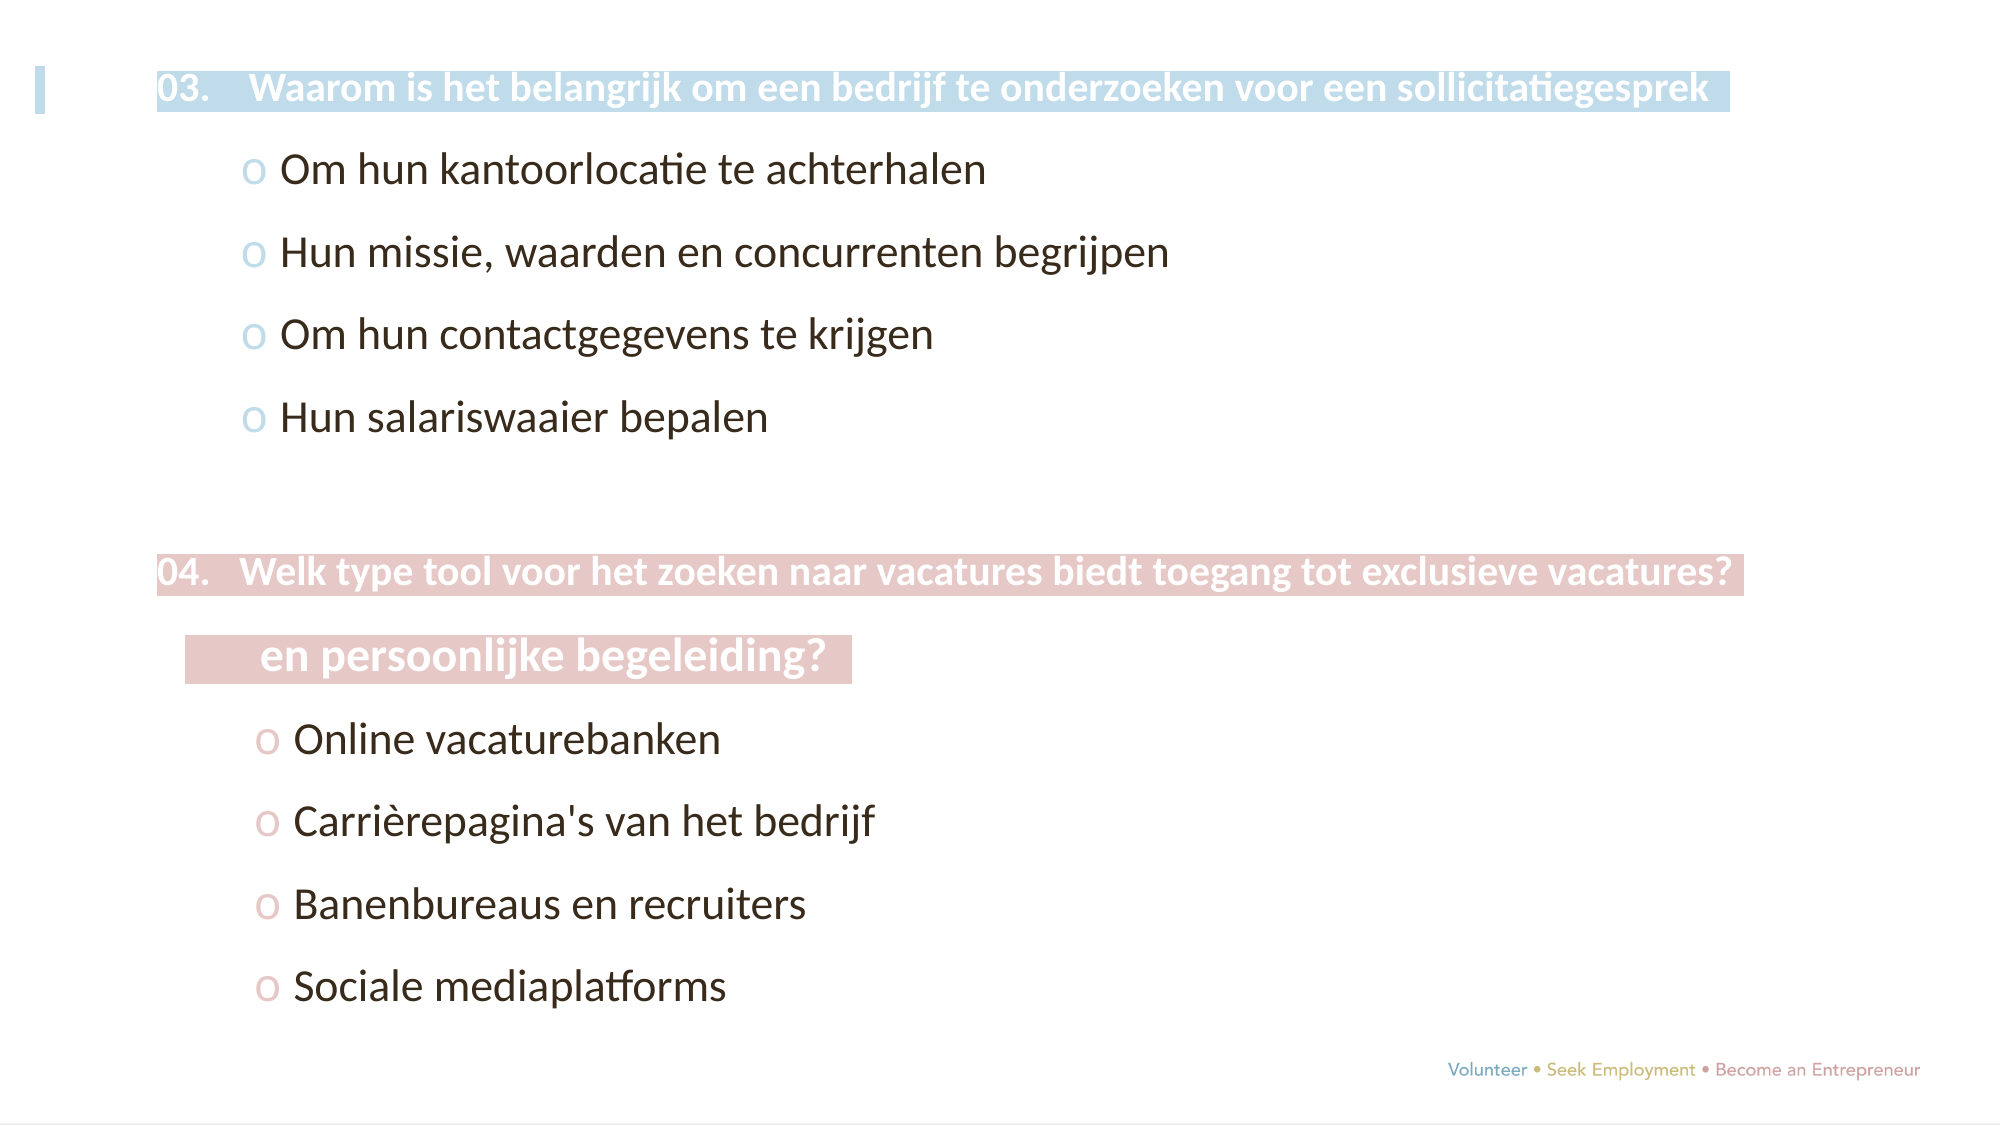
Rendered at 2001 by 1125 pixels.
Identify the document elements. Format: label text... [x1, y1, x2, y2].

text_box 03. Waarom is het belangrijk om een bedrijf te onderzoeken voor een sollicitatiegesprek? o Om hun kantoorlocatie te achterhalen o Hun missie, waarden en concurrenten begrijpen o Om hun contactgegevens te krijgen o Hun salariswaaier bepalen 04. Welk type tool voor het zoeken naar vacatures biedt toegang tot exclusieve vacatures? en persoonlijke begeleiding? . o Online vacaturebanken o Carrièrepagina's van het bedrijf o Banenbureaus en recruiters o Sociale mediaplatforms [19, 17, 1969, 1125]
